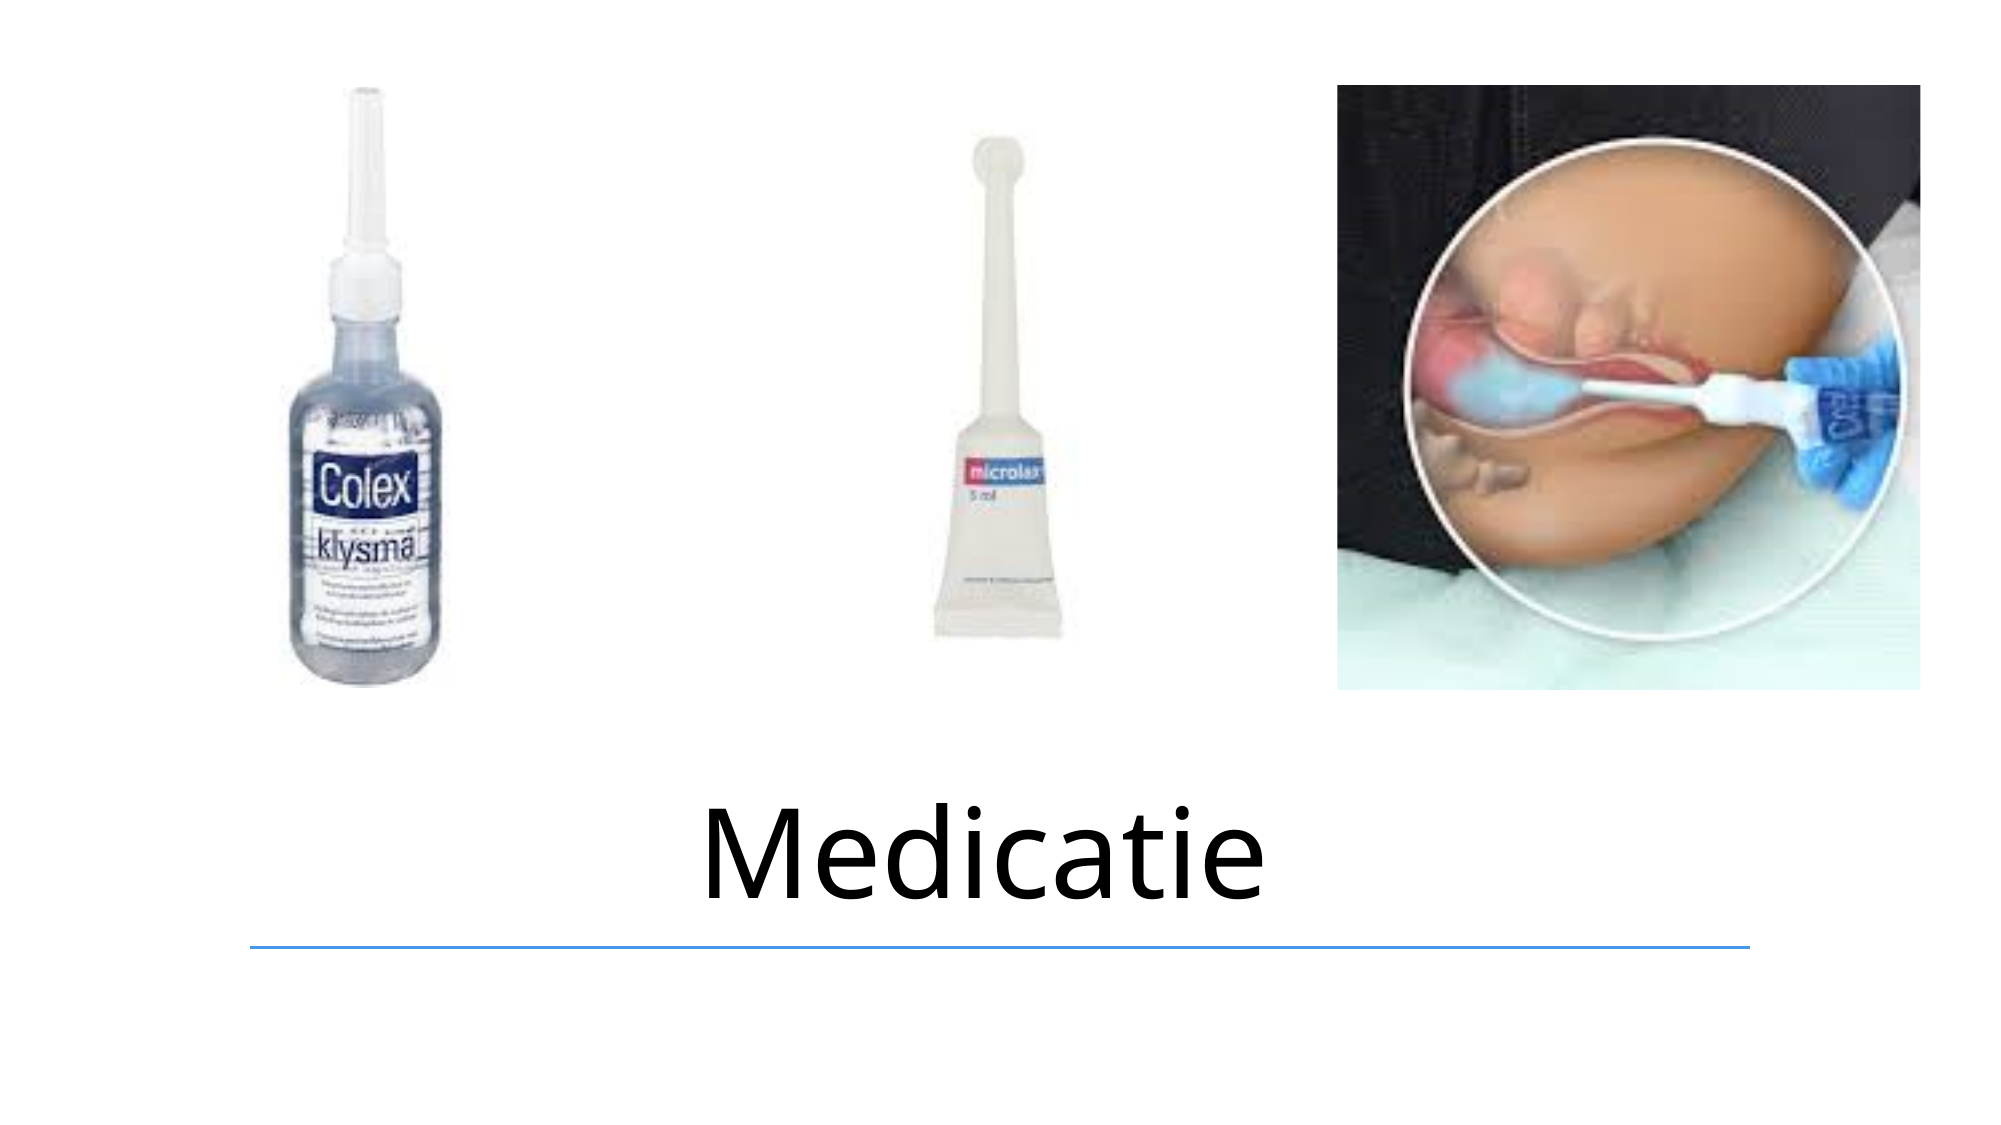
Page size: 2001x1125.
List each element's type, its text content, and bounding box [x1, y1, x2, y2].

title Medicatie [105, 749, 1895, 933]
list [710, 88, 1290, 688]
picture [1337, 85, 1921, 690]
picture [79, 87, 658, 688]
